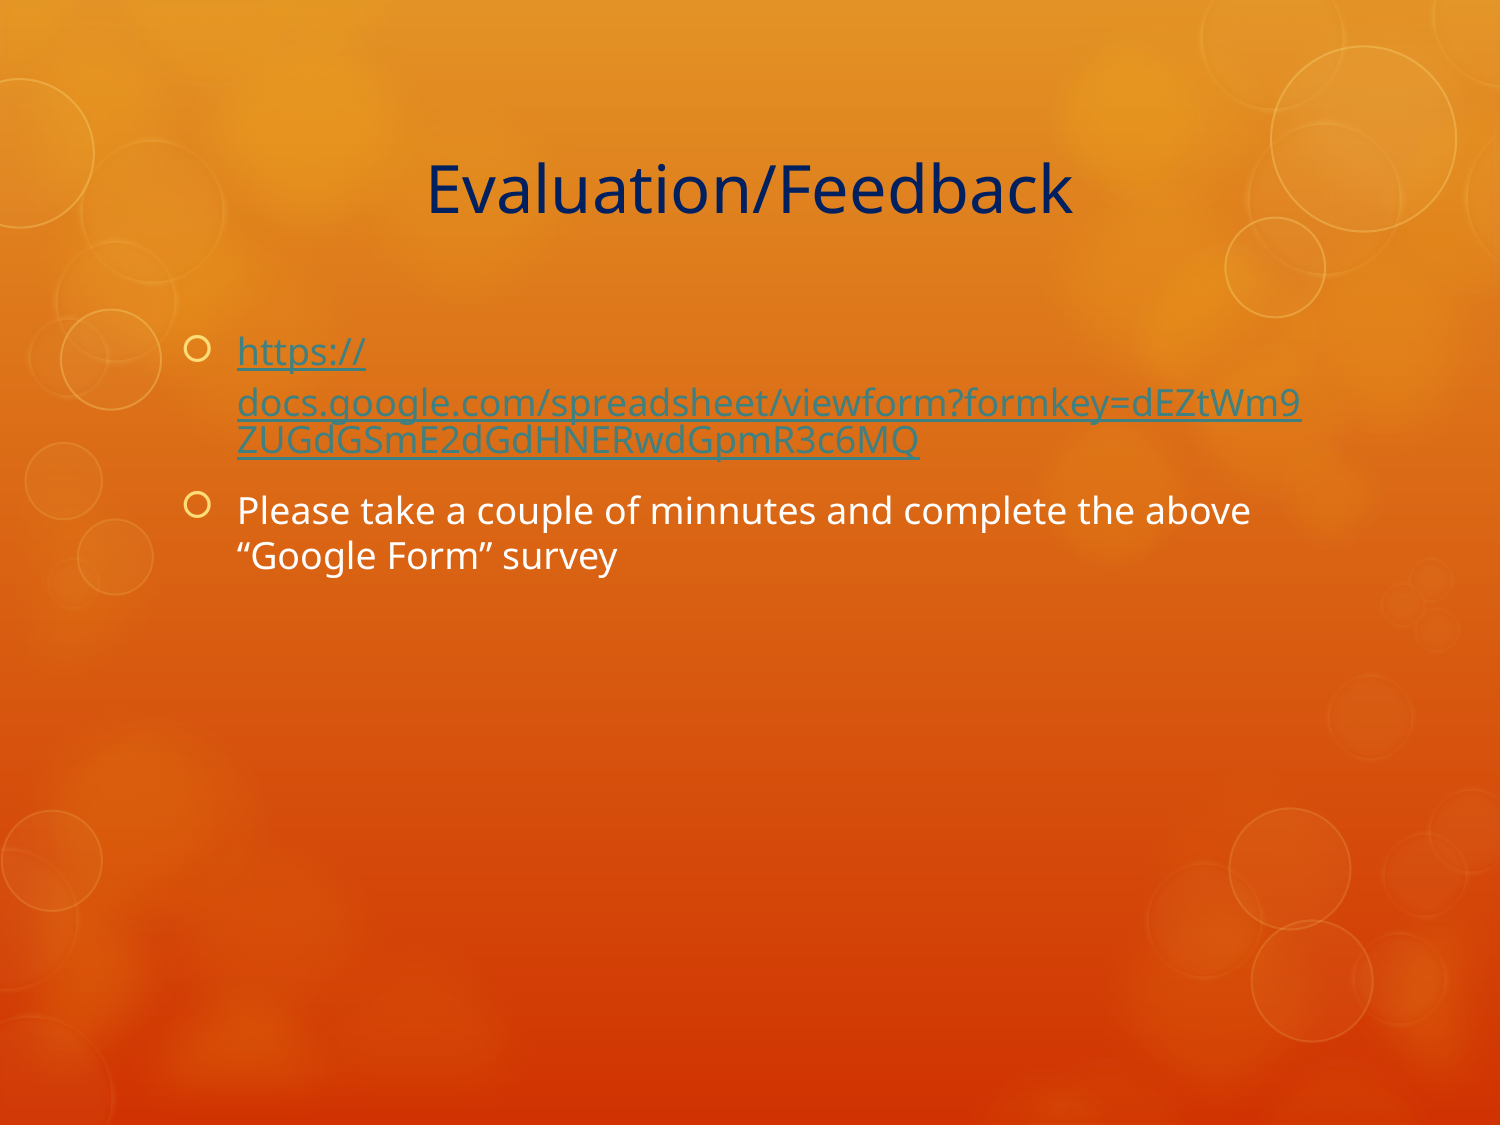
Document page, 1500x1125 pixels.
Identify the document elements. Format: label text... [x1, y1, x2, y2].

title Evaluation/Feedback [165, 110, 1335, 263]
list https://docs.google.com/spreadsheet/viewform?formkey=dEZtWm9ZUGdGSmE2dGdHNERwdGpmR3c6MQ Please take a couple of minnutes and complete the above “Google Form” survey [165, 296, 1335, 962]
